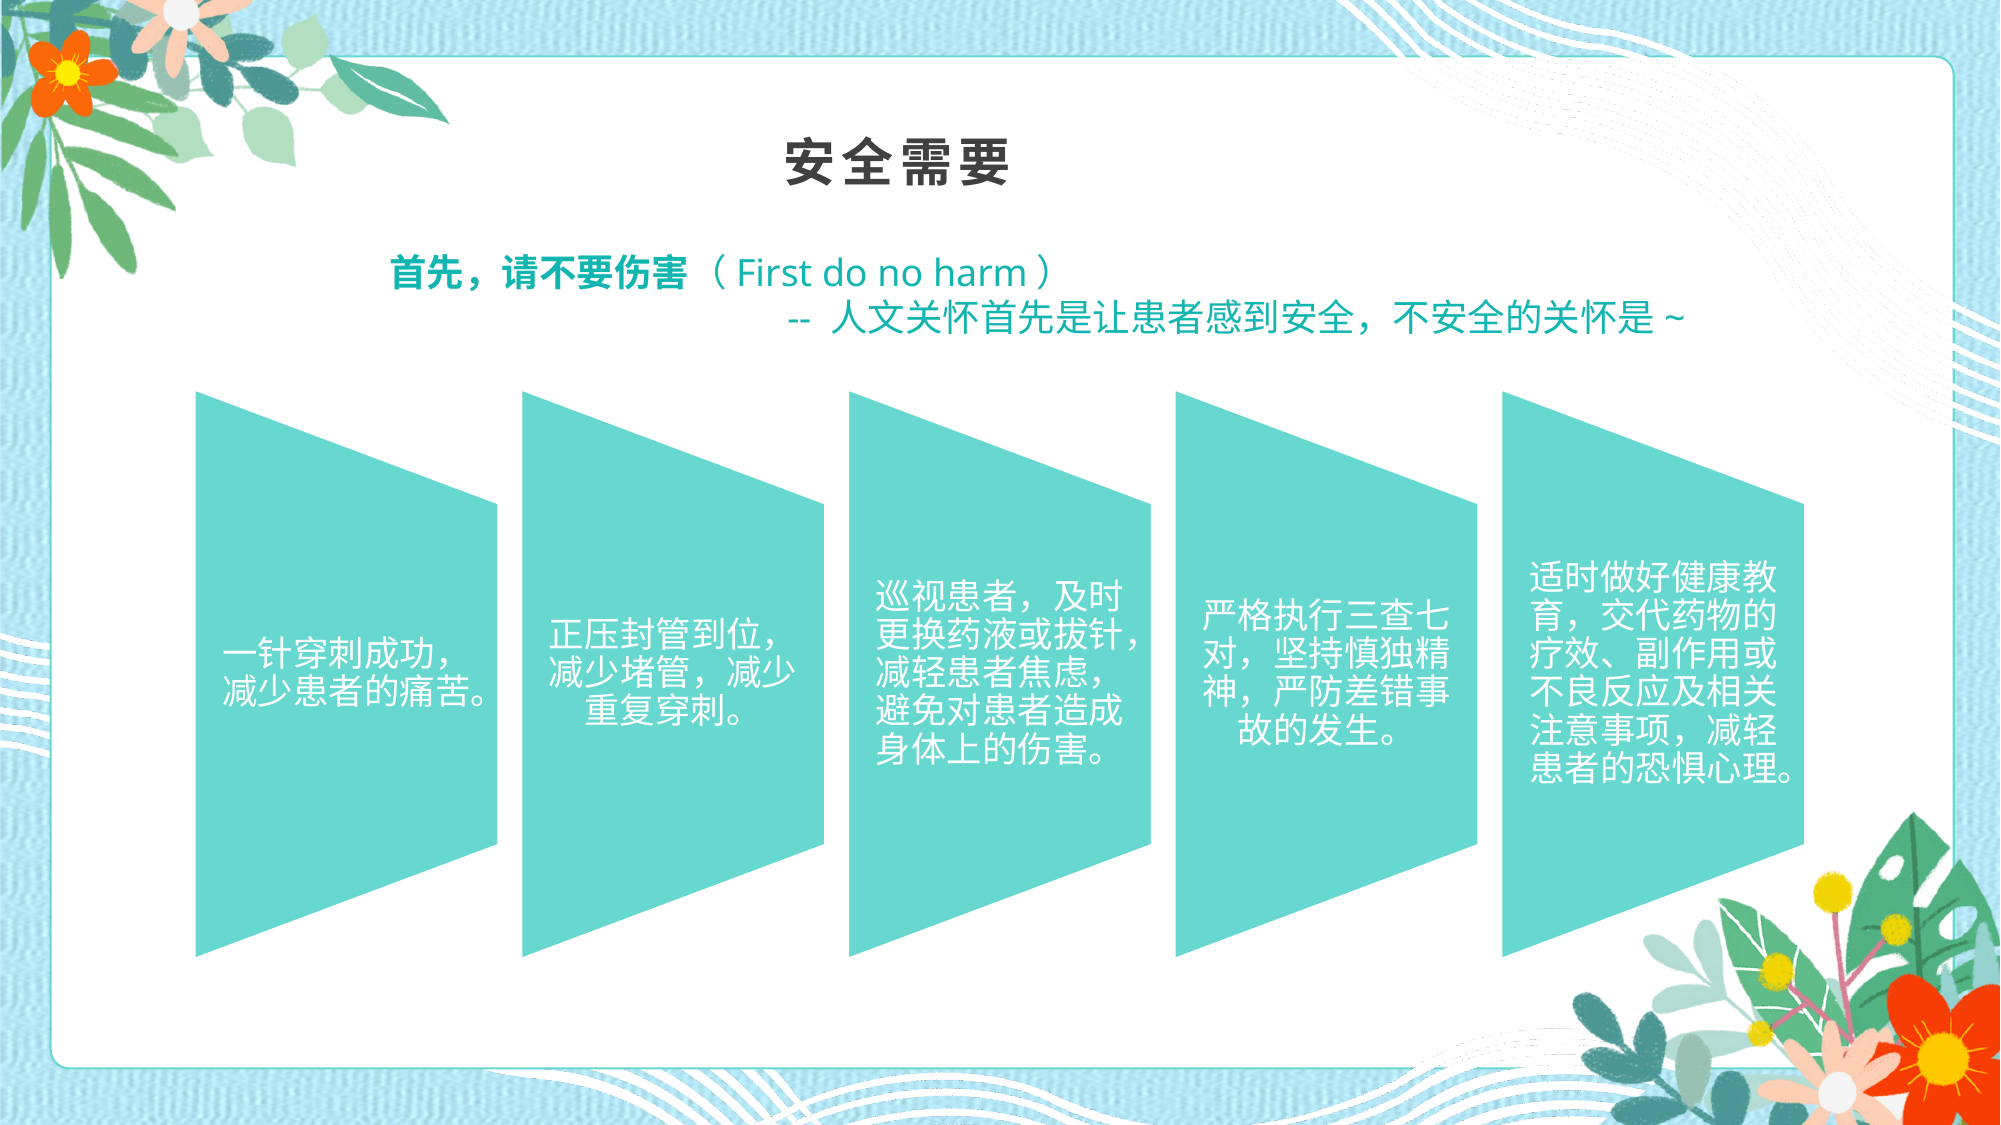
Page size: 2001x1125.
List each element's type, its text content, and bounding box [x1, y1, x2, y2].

text_box 正压封管到位，减少堵管，减少重复穿刺。 [520, 388, 827, 961]
text_box 一针穿刺成功，减少患者的痛苦。 [193, 388, 500, 961]
picture [0, 0, 2000, 1125]
text_box 严格执行三查七对，坚持慎独精神，严防差错事故的发生。 [1173, 388, 1480, 961]
text_box 首先，请不要伤害（First do no harm） -- 人文关怀首先是让患者感到安全，不安全的关怀是~ [374, 241, 1701, 347]
text_box 巡视患者，及时更换药液或拔针，减轻患者焦虑，避免对患者造成身体上的伤害。 [846, 388, 1153, 961]
text_box 适时做好健康教育，交代药物的疗效、副作用或不良反应及相关注意事项，减轻患者的恐惧心理。 [1500, 388, 1807, 961]
text_box 安全需要 [768, 122, 1307, 200]
